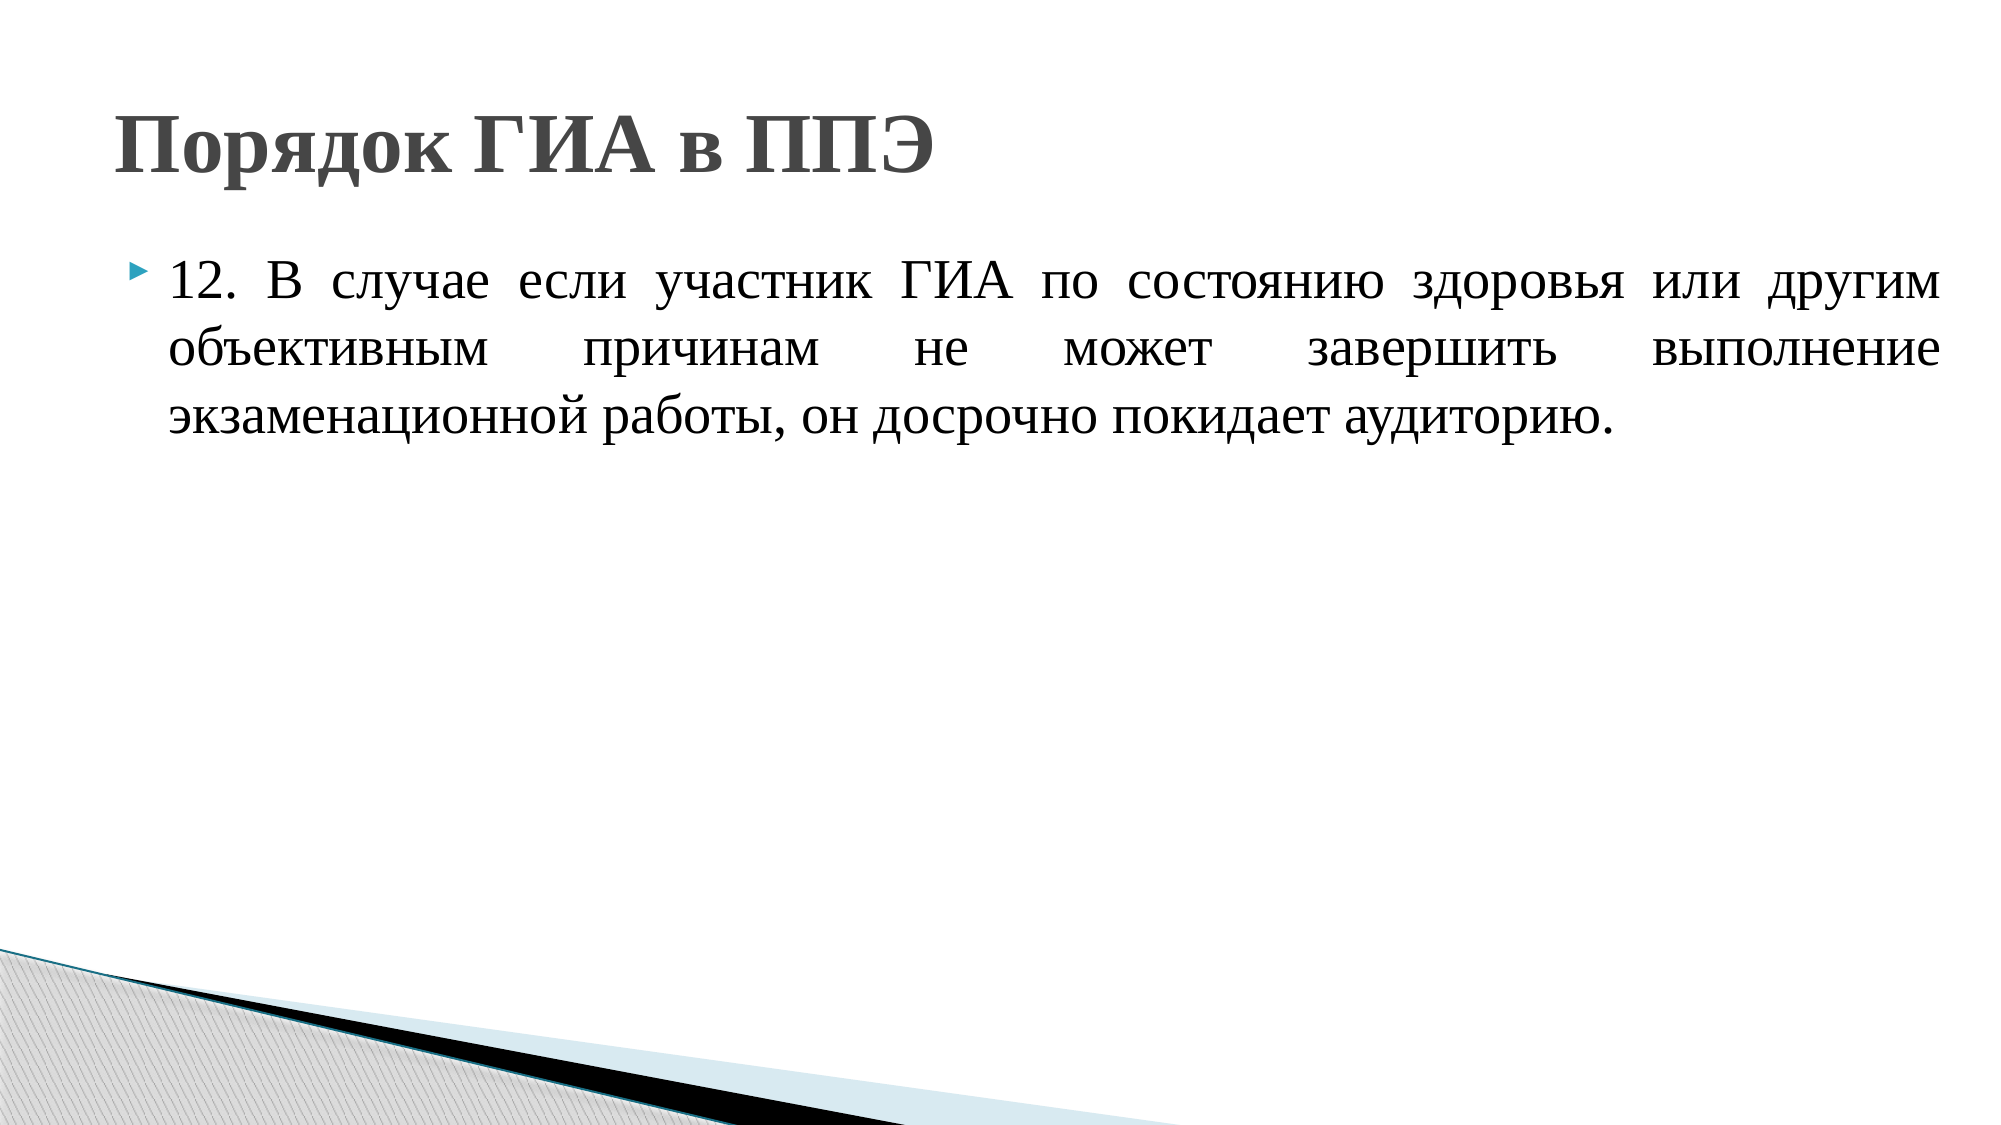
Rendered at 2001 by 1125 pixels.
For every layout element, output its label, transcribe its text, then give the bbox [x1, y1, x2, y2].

list 12. В случае если участник ГИА по состоянию здоровья или другим объективным причинам не может завершить выполнение экзаменационной работы, он досрочно покидает аудиторию. [93, 234, 1957, 953]
title Порядок ГИА в ППЭ [99, 45, 1900, 233]
